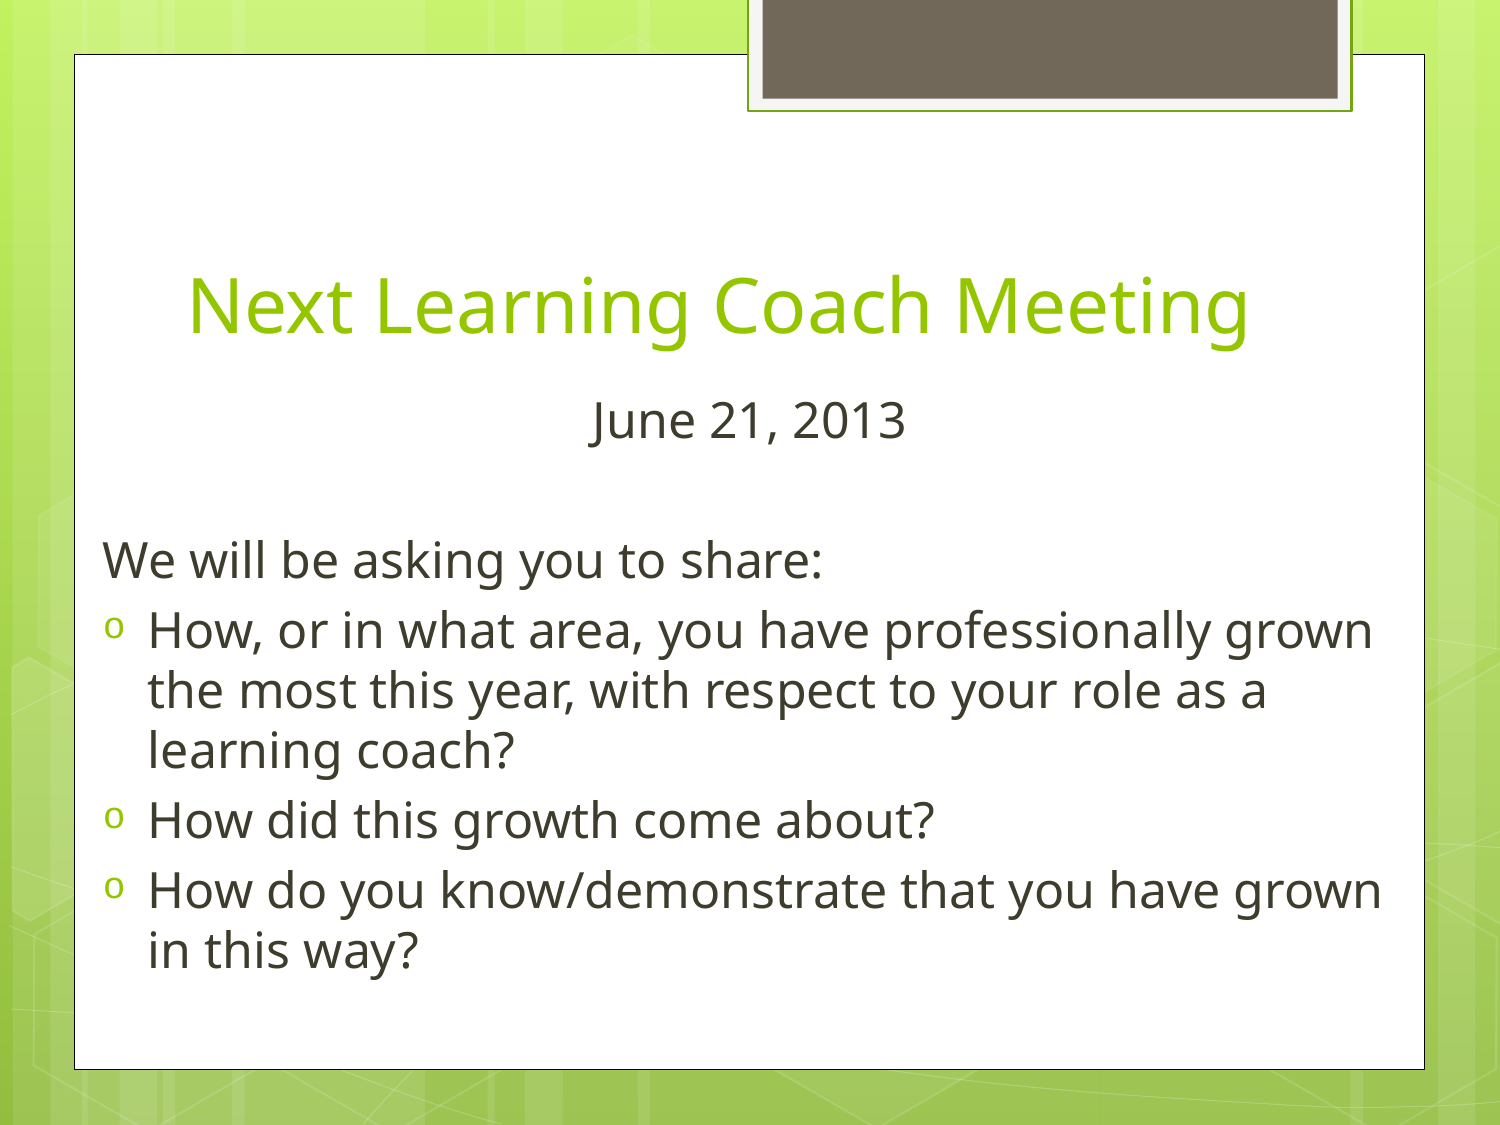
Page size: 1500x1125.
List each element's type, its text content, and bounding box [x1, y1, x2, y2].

list June 21, 2013 We will be asking you to share: How, or in what area, you have professionally grown the most this year, with respect to your role as a learning coach? How did this growth come about? How do you know/demonstrate that you have grown in this way? [76, 381, 1412, 1071]
title Next Learning Coach Meeting [171, 168, 1324, 357]
